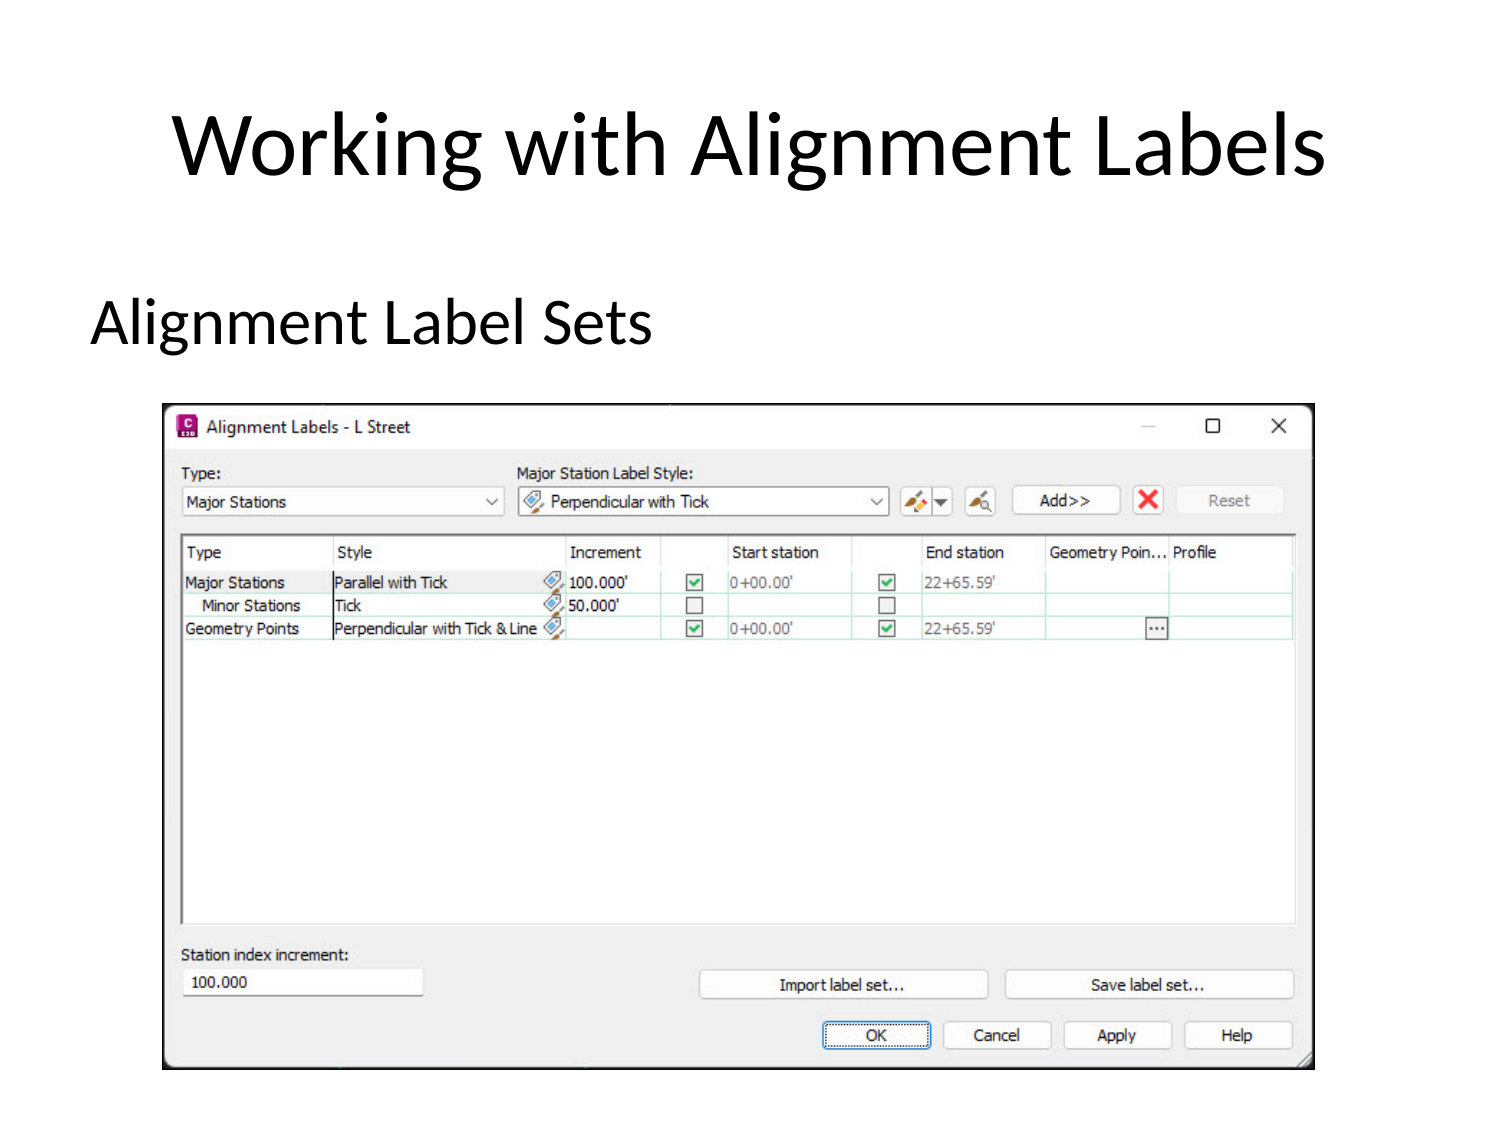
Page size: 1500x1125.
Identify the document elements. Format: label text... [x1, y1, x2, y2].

title Working with Alignment Labels [75, 45, 1425, 233]
list Alignment Label Sets [75, 270, 1375, 1063]
picture [162, 403, 1316, 1071]
